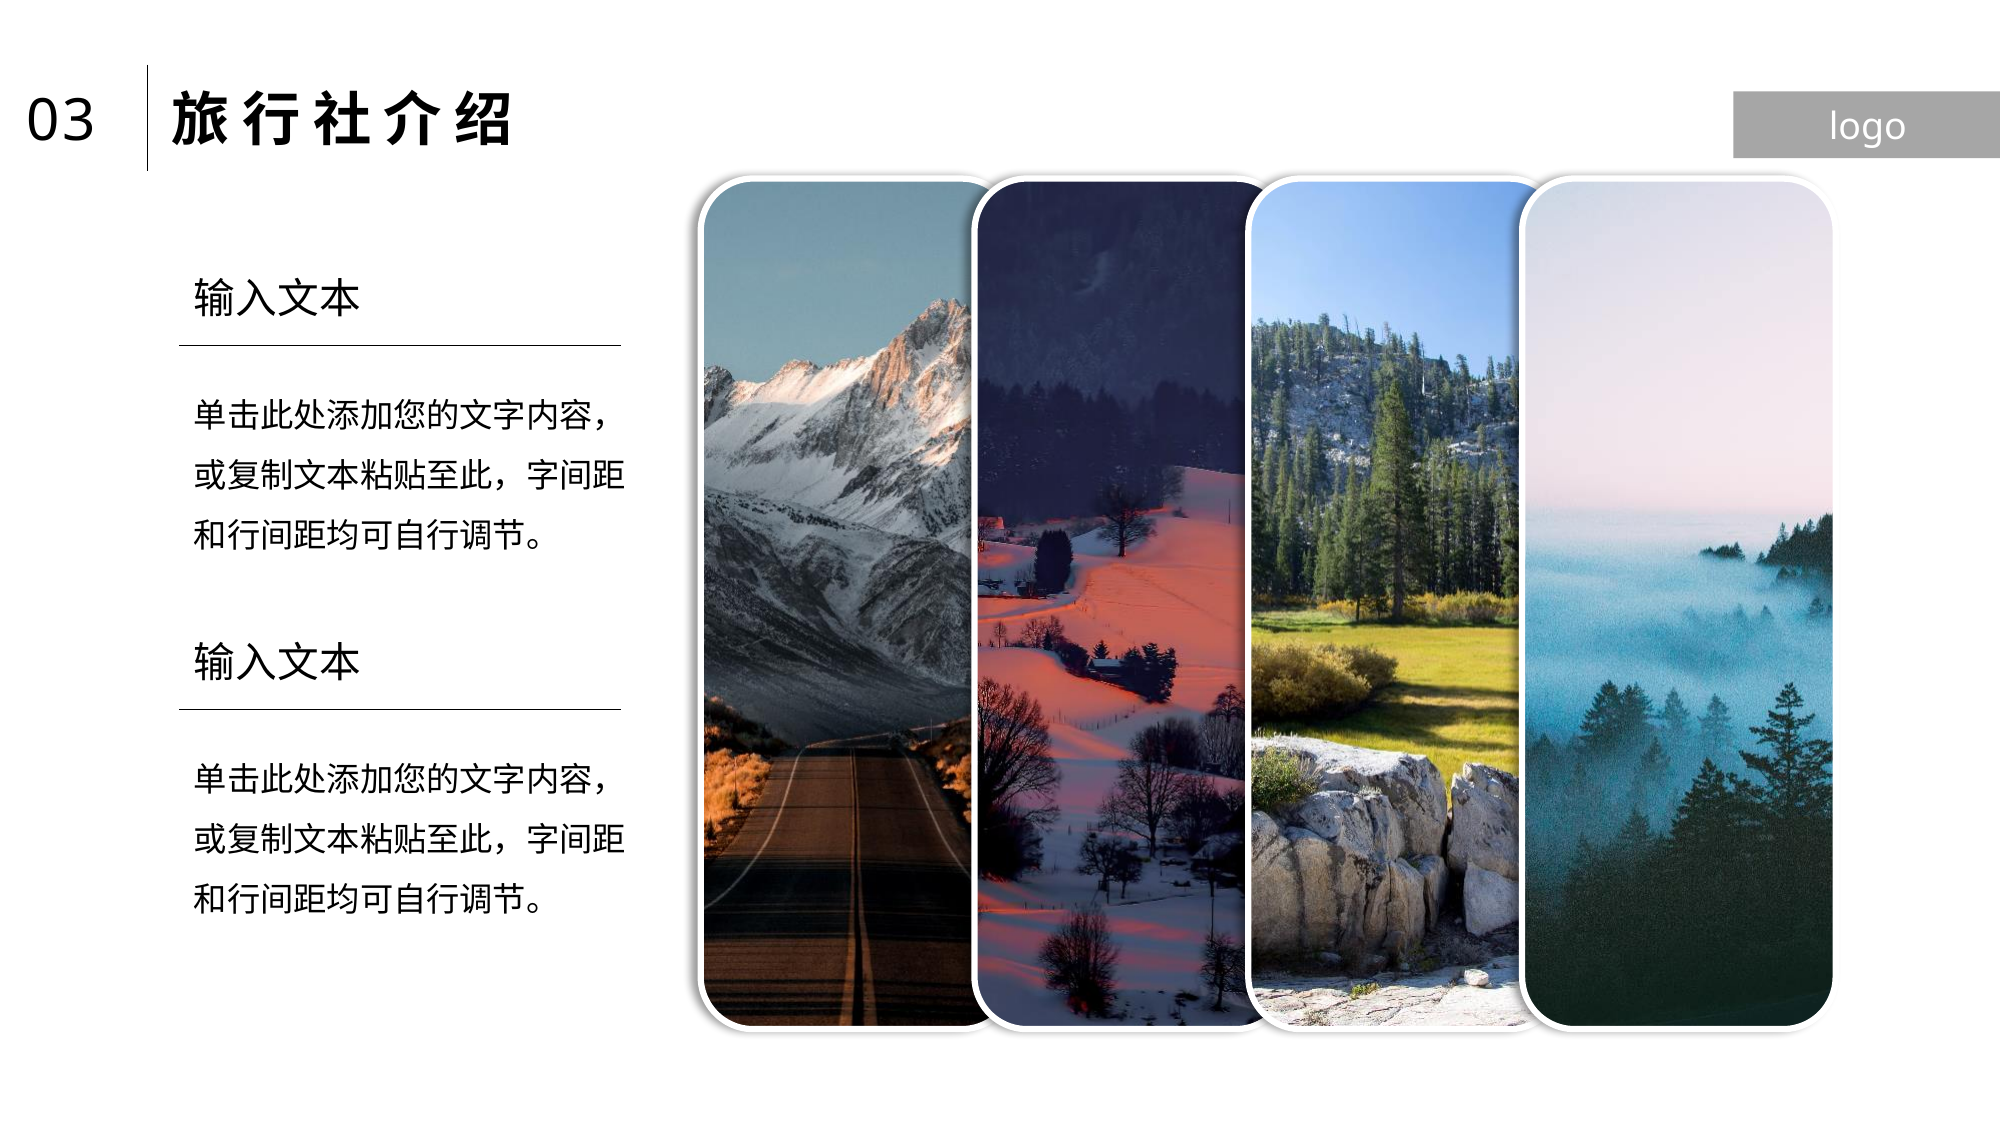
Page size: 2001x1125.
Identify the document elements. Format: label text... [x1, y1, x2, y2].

text_box [1521, 177, 1837, 1031]
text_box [179, 603, 655, 928]
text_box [11, 64, 1048, 171]
text_box [1247, 177, 1535, 1031]
text_box [699, 177, 987, 1031]
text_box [179, 239, 655, 564]
text_box [973, 177, 1261, 1031]
text_box logo [1732, 90, 2000, 159]
